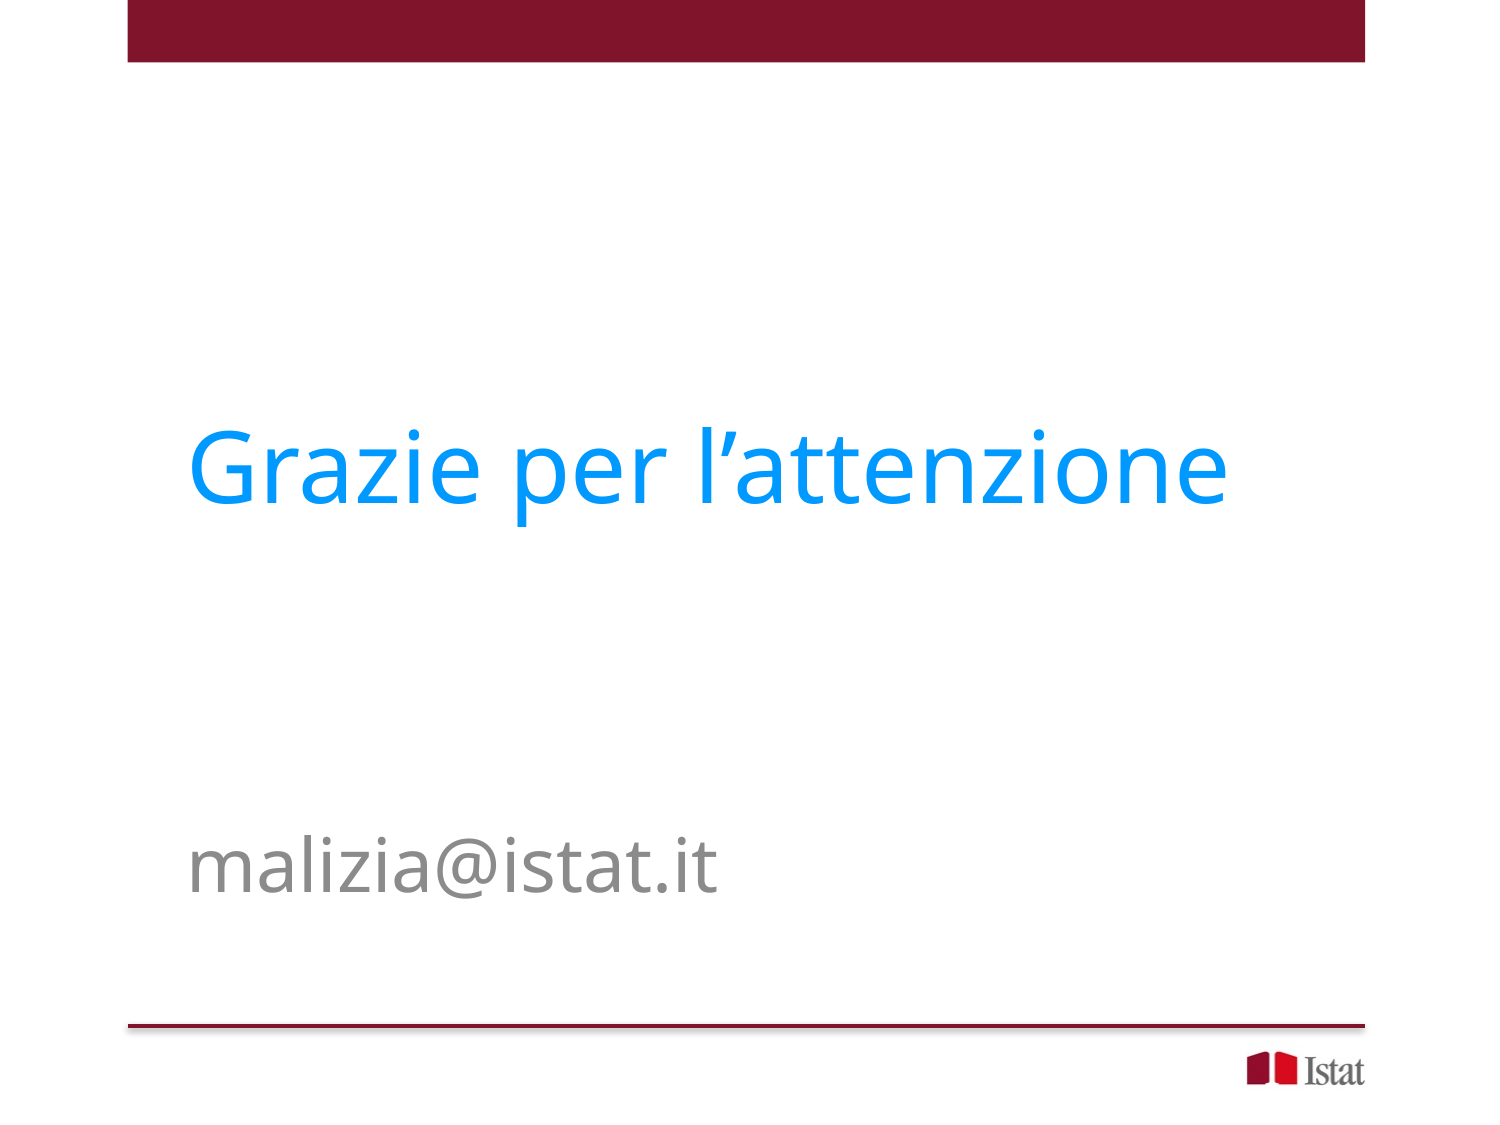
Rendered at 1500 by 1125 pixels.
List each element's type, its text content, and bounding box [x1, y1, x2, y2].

list Grazie per l’attenzione malizia@istat.it [171, 669, 1447, 916]
picture [1239, 1041, 1373, 1096]
